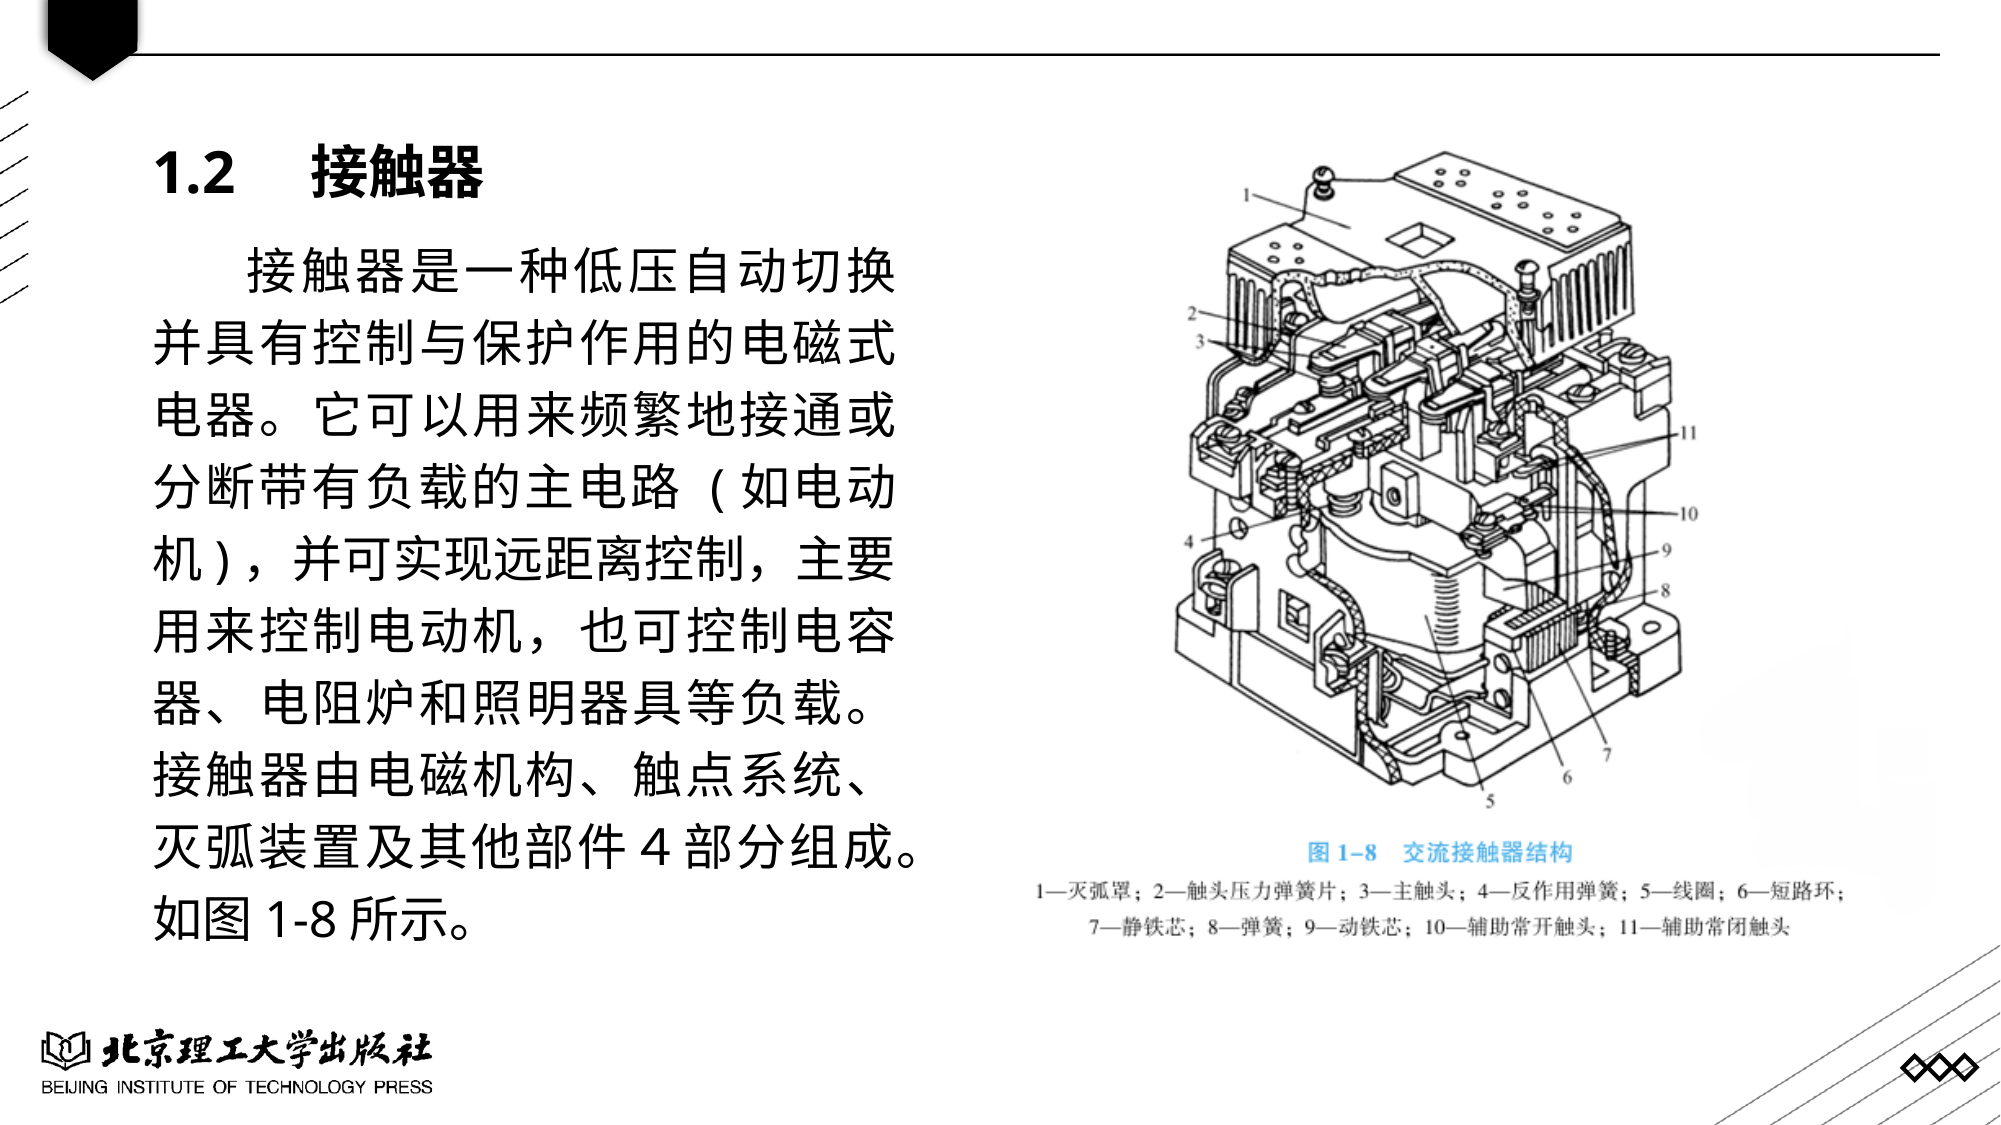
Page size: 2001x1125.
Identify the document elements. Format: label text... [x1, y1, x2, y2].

text_box 1.2 接触器 接触器是一种低压自动切换并具有控制与保护作用的电磁式电器。它可以用来频繁地接通或分断带有负载的主电路 (如电动机)，并可实现远距离控制，主要用来控制电动机，也可控制电容器、电阻炉和照明器具等负载。接触器由电磁机构、触点系统、灭弧装置及其他部件４部分组成。如图1-8所示。 [137, 61, 912, 1030]
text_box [1902, 1055, 1977, 1080]
picture [0, 0, 2001, 1125]
text_box [47, 0, 139, 83]
